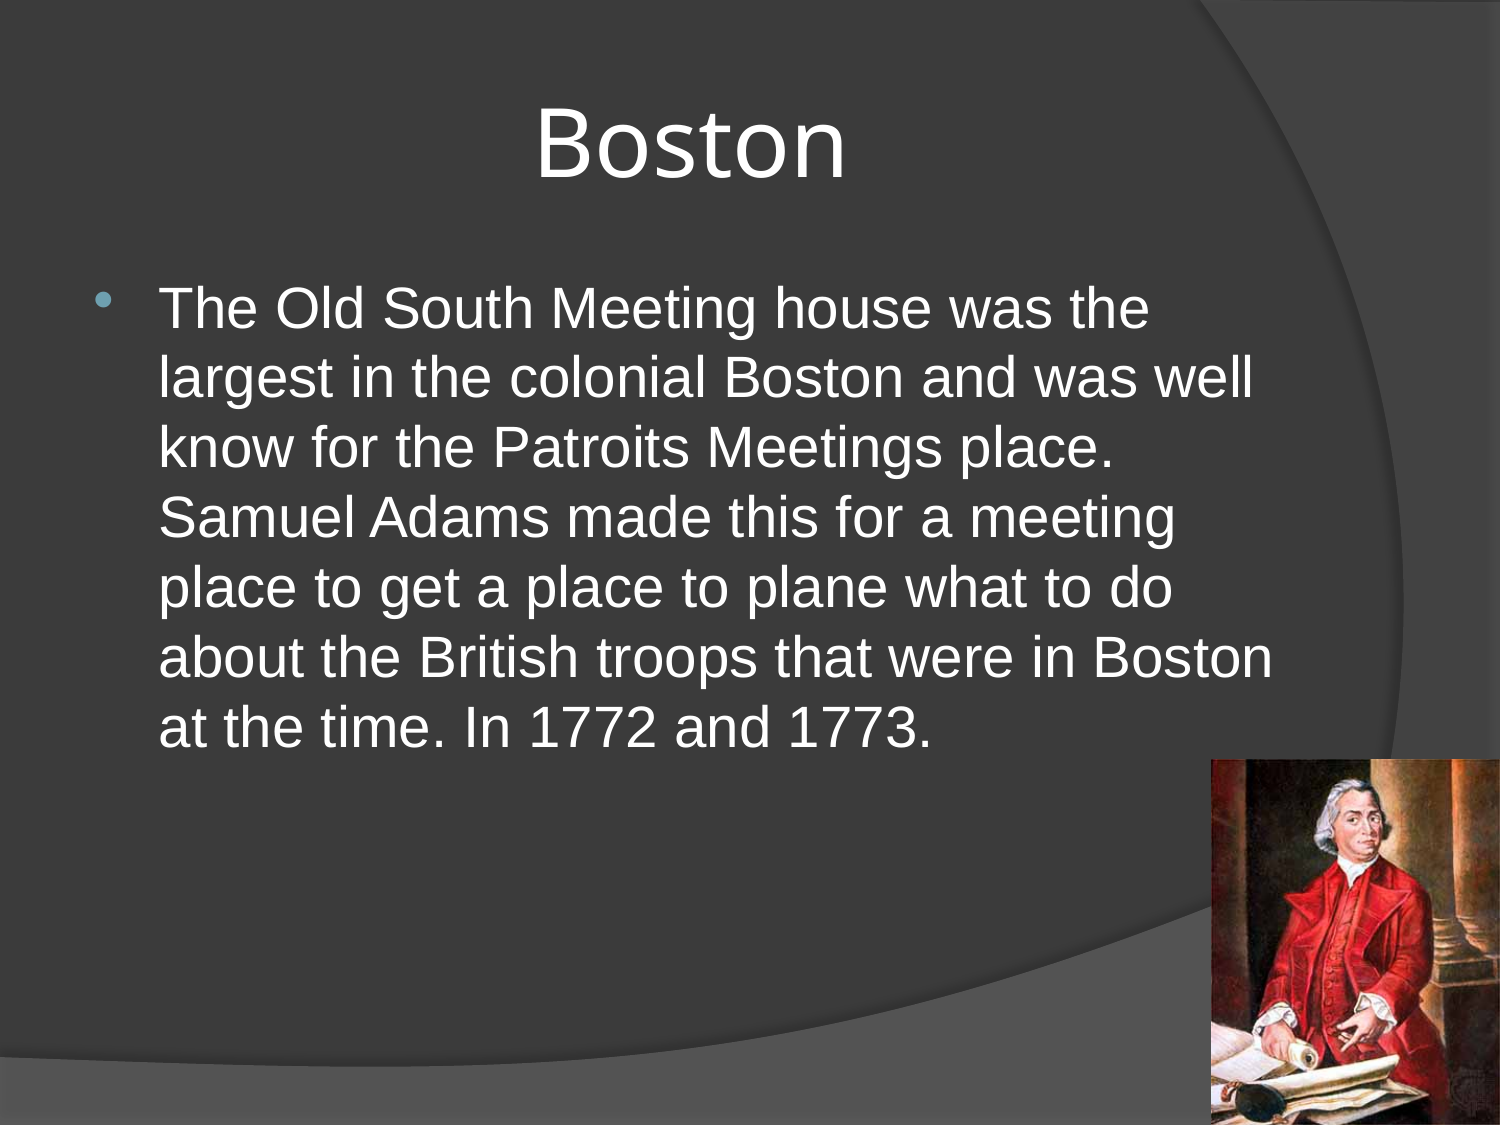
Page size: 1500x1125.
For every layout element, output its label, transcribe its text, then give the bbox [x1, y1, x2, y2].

title Boston [75, 45, 1300, 233]
picture [1210, 759, 1500, 1125]
list The Old South Meeting house was the largest in the colonial Boston and was well know for the Patroits Meetings place. Samuel Adams made this for a meeting place to get a place to plane what to do about the British troops that were in Boston at the time. In 1772 and 1773. [75, 262, 1300, 1005]
